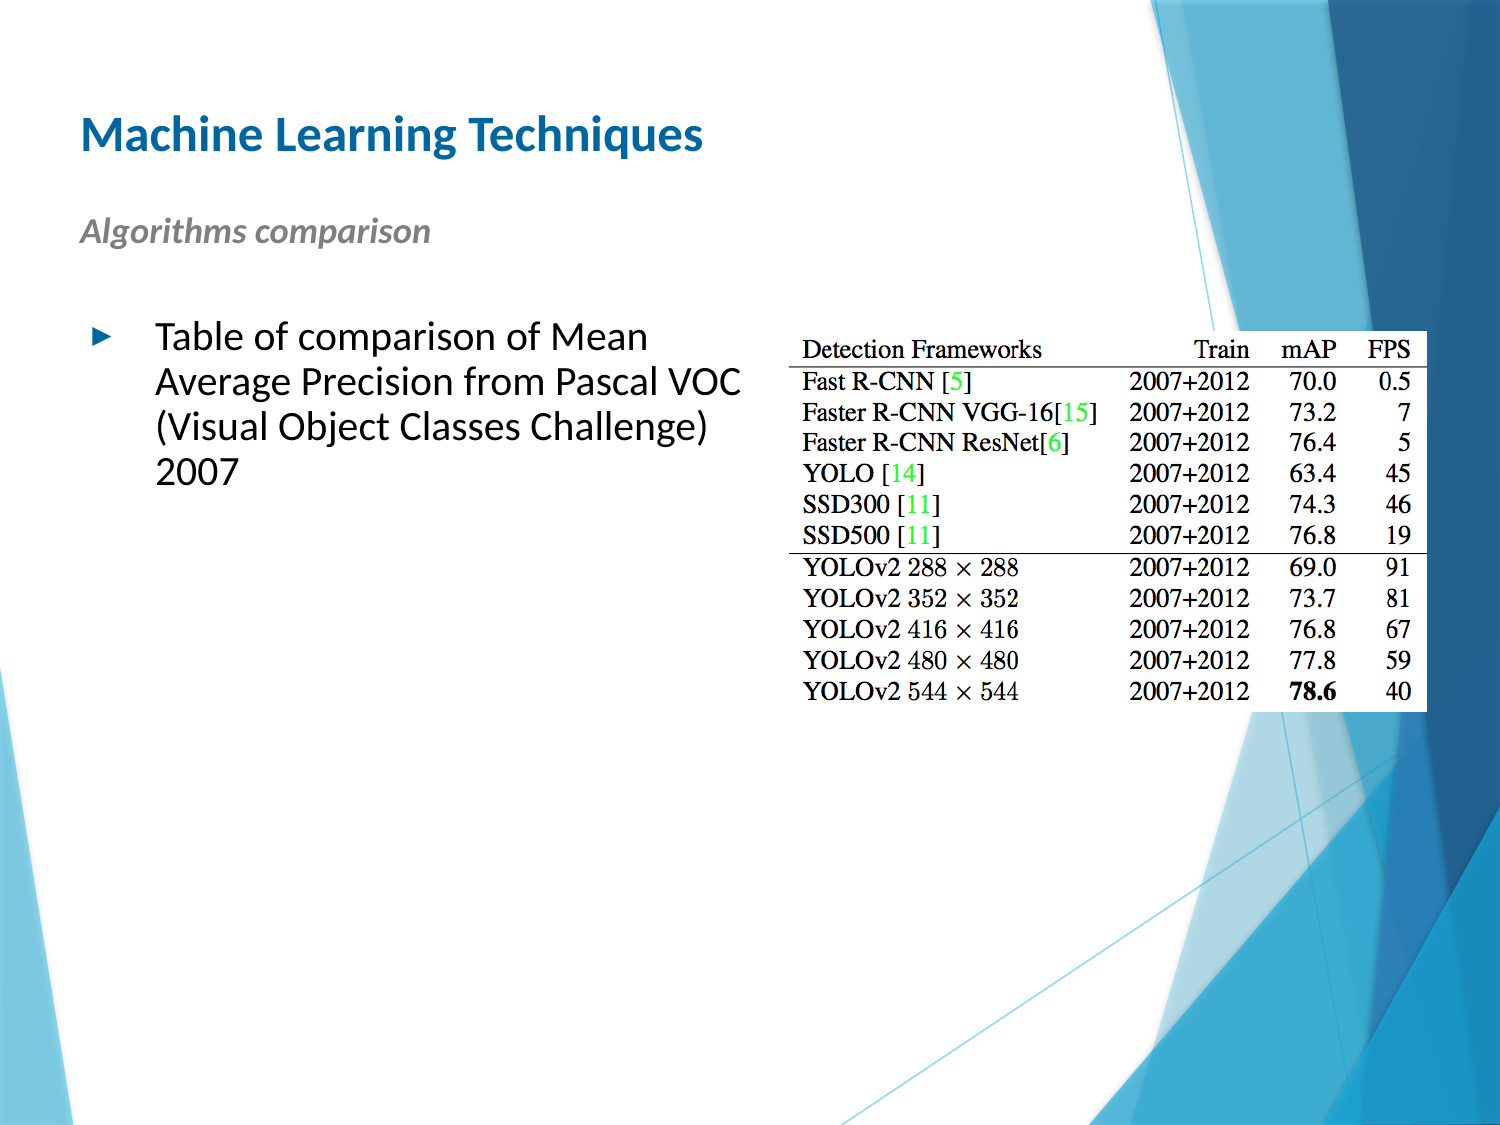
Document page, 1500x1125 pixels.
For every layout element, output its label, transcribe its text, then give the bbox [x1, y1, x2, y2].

picture [639, 331, 1500, 712]
title Machine Learning Techniques [65, 92, 1447, 179]
list Table of comparison of Mean Average Precision from Pascal VOC (Visual Object Classes Challenge) 2007 [65, 299, 785, 980]
subtitle Algorithms comparison [65, 196, 1447, 266]
